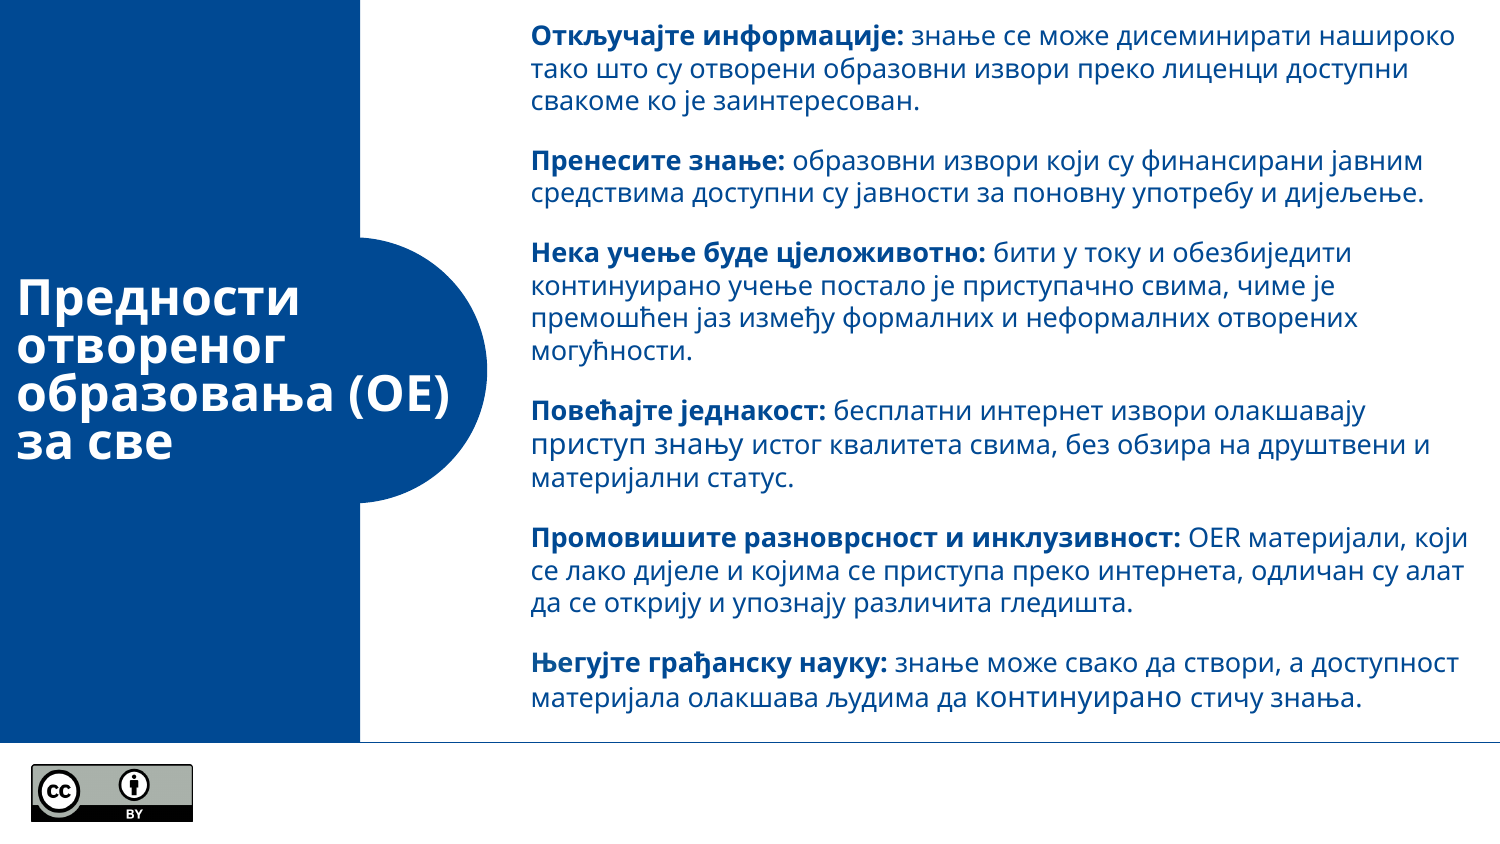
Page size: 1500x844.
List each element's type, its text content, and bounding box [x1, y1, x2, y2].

text_box [0, 0, 361, 742]
text_box [0, 750, 1500, 844]
text_box Откључајте информације: знање се може дисеминирати нашироко тако што су отворени образовни извори преко лиценци доступни свакоме ко је заинтересован. Пренесите знање: образовни извори који су финансирани јавним средствима доступни су јавности за поновну употребу и дијељење. Нека учење буде цјеложивотно: бити у току и обезбиједити континуирано учење постало је приступачно свима, чиме је премошћен јаз између формалних и неформалних отворених могућности. Повећајте једнакост: бесплатни интернет извори олакшавају приступ знању истог квалитета свима, без обзира на друштвени и материјални статус. Промовишите разноврсност и инклузивност: OER материјали, који се лако дијеле и којима се приступа преко интернета, одличан су алат да се открију и упознају различита гледишта. Његујте грађанску науку: знање може свако да створи, а доступност материјала олакшава људима да континуирано стичу знања. [515, 3, 1500, 728]
text_box [274, 237, 431, 262]
picture [31, 764, 193, 822]
text_box Предности отвореног образовања (ОЕ) за све [1, 262, 488, 485]
text_box [284, 485, 421, 504]
